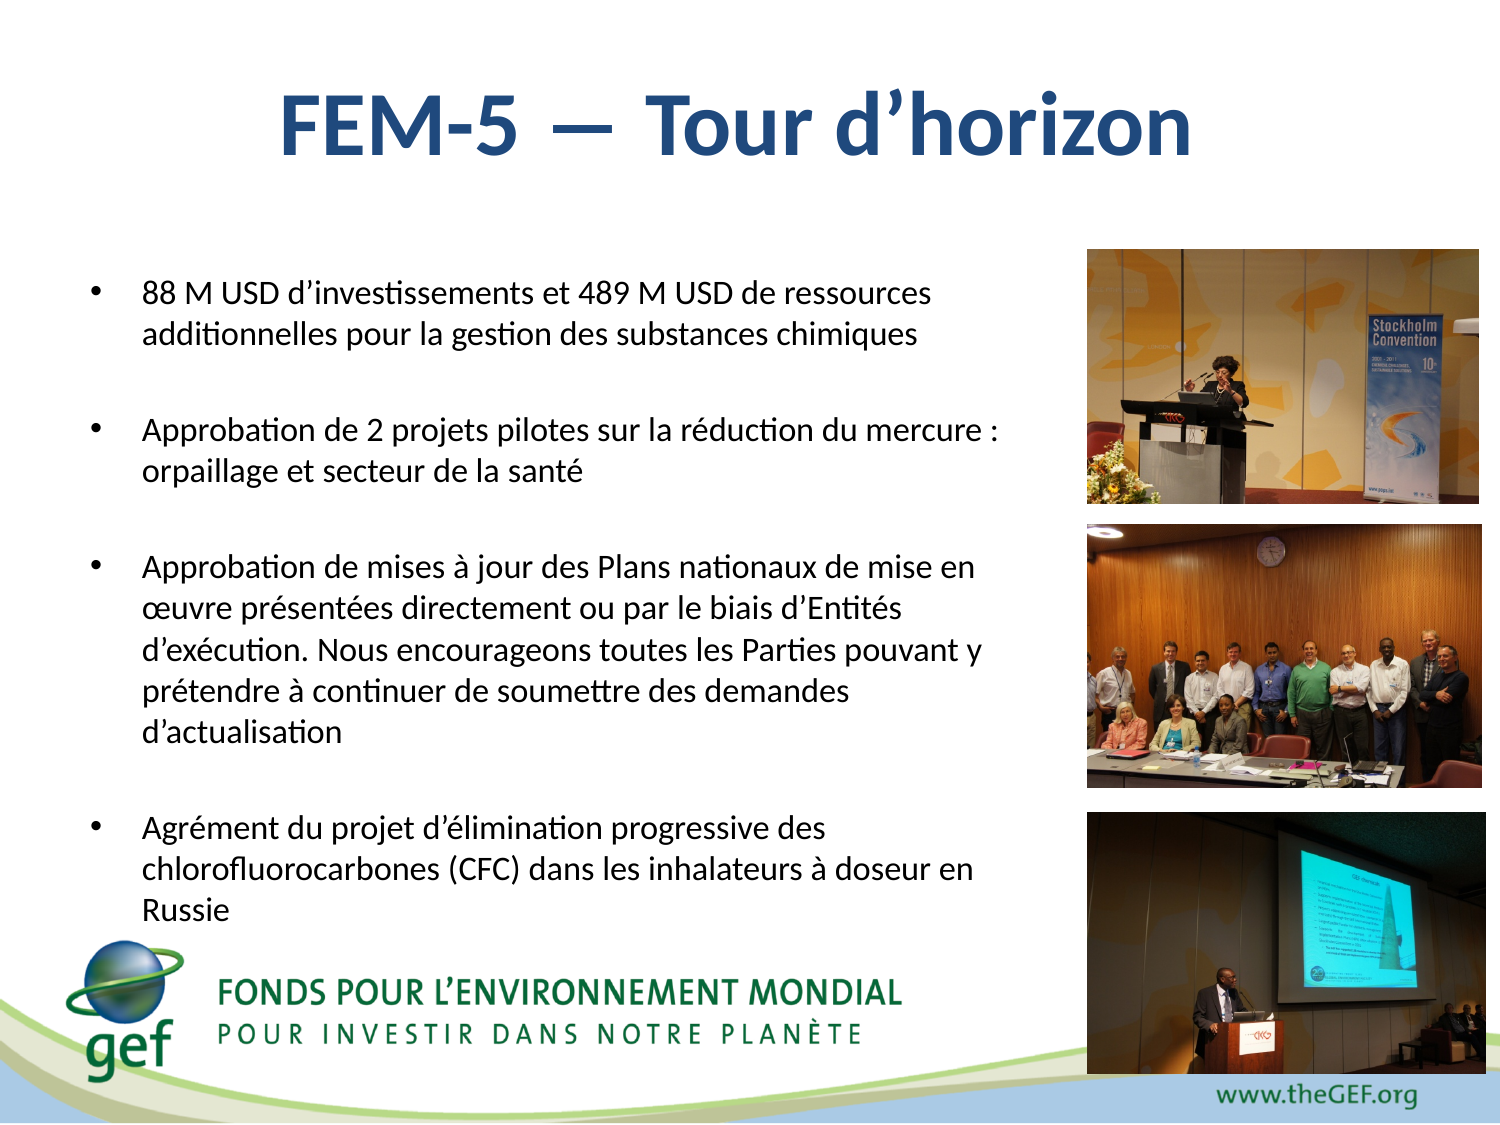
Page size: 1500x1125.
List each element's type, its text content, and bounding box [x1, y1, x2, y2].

list 88 M USD d’investissements et 489 M USD de ressources additionnelles pour la gestion des substances chimiques Approbation de 2 projets pilotes sur la réduction du mercure : orpaillage et secteur de la santé Approbation de mises à jour des Plans nationaux de mise en œuvre présentées directement ou par le biais d’Entités d’exécution. Nous encourageons toutes les Parties pouvant y prétendre à continuer de soumettre des demandes d’actualisation Agrément du projet d’élimination progressive des chlorofluorocarbones (CFC) dans les inhalateurs à doseur en Russie [74, 262, 1051, 938]
picture [1087, 524, 1482, 788]
picture [1087, 249, 1479, 504]
title FEM-5 ― Tour d’horizon [62, 24, 1413, 213]
picture [0, 812, 1500, 1125]
